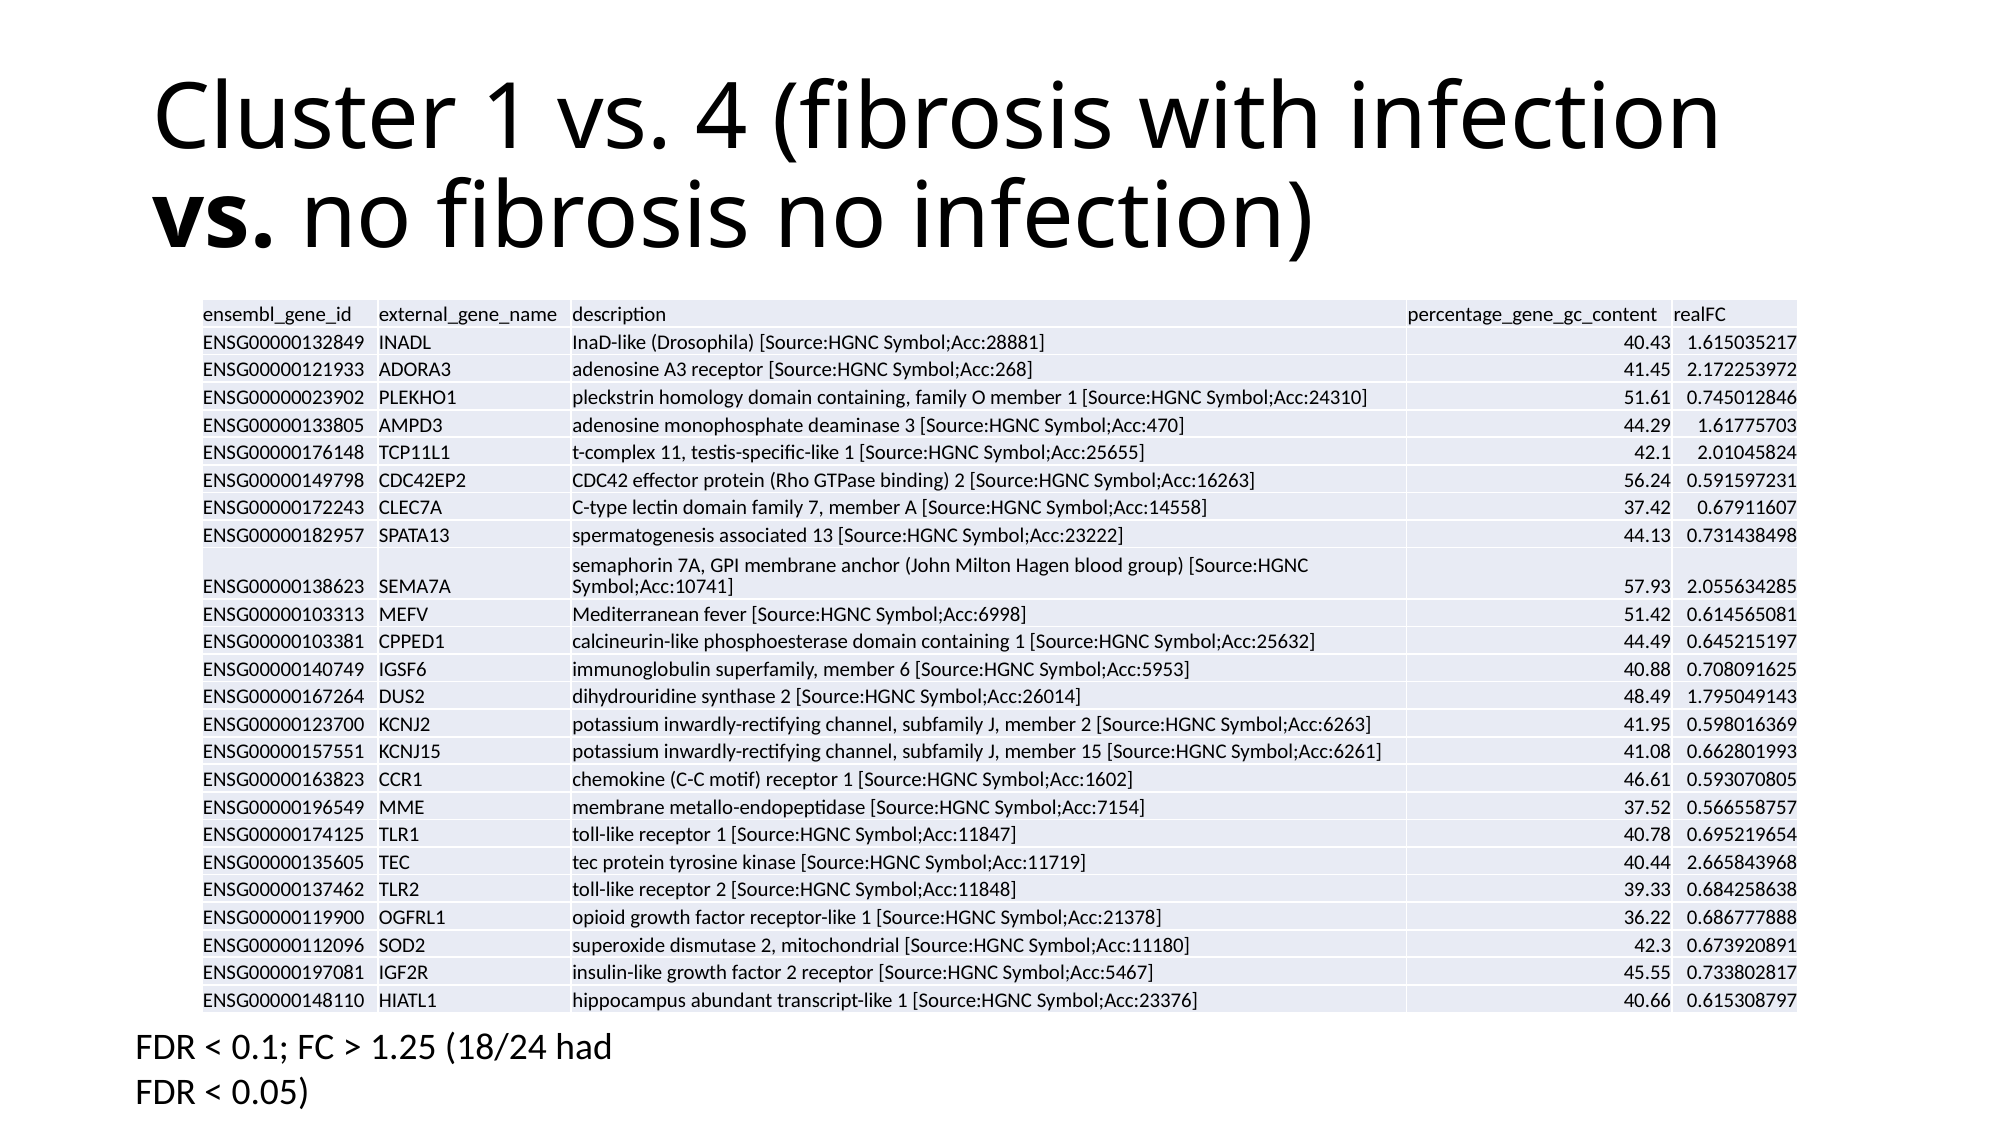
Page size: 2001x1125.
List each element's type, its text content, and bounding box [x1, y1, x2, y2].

table_cell 41.95 [1407, 710, 1671, 736]
table_cell IGSF6 [379, 655, 570, 681]
table_cell 0.733802817 [1673, 958, 1797, 984]
table_cell ENSG00000137462 [203, 875, 377, 901]
table_cell ENSG00000197081 [203, 958, 377, 984]
table_cell 0.591597231 [1673, 466, 1797, 492]
table_cell dihydrouridine synthase 2 [Source:HGNC Symbol;Acc:26014] [572, 682, 1406, 708]
table_cell ENSG00000163823 [203, 765, 377, 791]
table_cell immunoglobulin superfamily, member 6 [Source:HGNC Symbol;Acc:5953] [572, 655, 1406, 681]
table_cell OGFRL1 [379, 903, 570, 929]
table_cell 40.66 [1407, 986, 1671, 1012]
table_cell CDC42 effector protein (Rho GTPase binding) 2 [Source:HGNC Symbol;Acc:16263] [572, 466, 1406, 492]
table_cell ENSG00000174125 [203, 820, 377, 846]
table_cell 40.78 [1407, 820, 1671, 846]
table_cell SEMA7A [379, 548, 570, 598]
table_cell ENSG00000132849 [203, 328, 377, 354]
table_cell potassium inwardly-rectifying channel, subfamily J, member 15 [Source:HGNC Symbol;Acc:6261] [572, 738, 1406, 763]
table_cell 0.731438498 [1673, 521, 1797, 547]
table_cell Mediterranean fever [Source:HGNC Symbol;Acc:6998] [572, 600, 1406, 626]
table_cell tec protein tyrosine kinase [Source:HGNC Symbol;Acc:11719] [572, 848, 1406, 874]
table_cell 44.13 [1407, 521, 1671, 547]
table_cell InaD-like (Drosophila) [Source:HGNC Symbol;Acc:28881] [572, 328, 1406, 354]
table_cell MME [379, 793, 570, 819]
table_cell TLR2 [379, 875, 570, 901]
table_cell calcineurin-like phosphoesterase domain containing 1 [Source:HGNC Symbol;Acc:25632] [572, 627, 1406, 653]
table_header percentage_gene_gc_content [1407, 300, 1671, 326]
table_header description [572, 300, 1406, 326]
table_cell 40.43 [1407, 328, 1671, 354]
table_cell 1.61775703 [1673, 411, 1797, 436]
table_cell 46.61 [1407, 765, 1671, 791]
table_cell toll-like receptor 2 [Source:HGNC Symbol;Acc:11848] [572, 875, 1406, 901]
table_cell 2.172253972 [1673, 355, 1797, 381]
table_cell 0.673920891 [1673, 931, 1797, 956]
table_cell 40.88 [1407, 655, 1671, 681]
table_cell TEC [379, 848, 570, 874]
table_cell 44.29 [1407, 411, 1671, 436]
table_cell ENSG00000135605 [203, 848, 377, 874]
table_cell 51.61 [1407, 383, 1671, 409]
table_cell hippocampus abundant transcript-like 1 [Source:HGNC Symbol;Acc:23376] [572, 986, 1406, 1012]
table_cell ENSG00000196549 [203, 793, 377, 819]
table_cell ENSG00000157551 [203, 738, 377, 763]
table_cell adenosine A3 receptor [Source:HGNC Symbol;Acc:268] [572, 355, 1406, 381]
table_cell 41.45 [1407, 355, 1671, 381]
table_cell 0.598016369 [1673, 710, 1797, 736]
table_cell ENSG00000121933 [203, 355, 377, 381]
table_cell insulin-like growth factor 2 receptor [Source:HGNC Symbol;Acc:5467] [572, 958, 1406, 984]
table_cell 0.615308797 [1673, 986, 1797, 1012]
table_cell 56.24 [1407, 466, 1671, 492]
table_cell ENSG00000176148 [203, 438, 377, 464]
table_cell membrane metallo-endopeptidase [Source:HGNC Symbol;Acc:7154] [572, 793, 1406, 819]
table_cell 0.662801993 [1673, 738, 1797, 763]
table_cell 0.708091625 [1673, 655, 1797, 681]
table_cell ENSG00000103313 [203, 600, 377, 626]
table_header ensembl_gene_id [203, 300, 377, 326]
table_cell pleckstrin homology domain containing, family O member 1 [Source:HGNC Symbol;Acc:24310] [572, 383, 1406, 409]
table_cell ENSG00000123700 [203, 710, 377, 736]
table_cell ENSG00000119900 [203, 903, 377, 929]
table_cell CLEC7A [379, 493, 570, 519]
title Cluster 1 vs. 4 (fibrosis with infection vs. no fibrosis no infection) [137, 59, 1863, 278]
table_cell potassium inwardly-rectifying channel, subfamily J, member 2 [Source:HGNC Symbol;Acc:6263] [572, 710, 1406, 736]
table_cell SOD2 [379, 931, 570, 956]
table_cell ENSG00000140749 [203, 655, 377, 681]
table_cell 2.055634285 [1673, 548, 1797, 598]
table_cell 48.49 [1407, 682, 1671, 708]
table_cell 0.684258638 [1673, 875, 1797, 901]
table_cell 0.686777888 [1673, 903, 1797, 929]
table_cell CPPED1 [379, 627, 570, 653]
table_cell 41.08 [1407, 738, 1671, 763]
table_cell t-complex 11, testis-specific-like 1 [Source:HGNC Symbol;Acc:25655] [572, 438, 1406, 464]
table_cell 0.645215197 [1673, 627, 1797, 653]
table_cell ENSG00000149798 [203, 466, 377, 492]
table_cell KCNJ15 [379, 738, 570, 763]
table_cell 44.49 [1407, 627, 1671, 653]
table_cell ENSG00000182957 [203, 521, 377, 547]
table_cell 42.3 [1407, 931, 1671, 956]
table_cell TLR1 [379, 820, 570, 846]
table_cell toll-like receptor 1 [Source:HGNC Symbol;Acc:11847] [572, 820, 1406, 846]
table_cell 51.42 [1407, 600, 1671, 626]
table_cell 37.42 [1407, 493, 1671, 519]
table_cell KCNJ2 [379, 710, 570, 736]
table_cell 1.795049143 [1673, 682, 1797, 708]
table_cell 2.01045824 [1673, 438, 1797, 464]
table_cell 37.52 [1407, 793, 1671, 819]
table_cell spermatogenesis associated 13 [Source:HGNC Symbol;Acc:23222] [572, 521, 1406, 547]
table_cell CCR1 [379, 765, 570, 791]
table_cell ENSG00000172243 [203, 493, 377, 519]
table_cell superoxide dismutase 2, mitochondrial [Source:HGNC Symbol;Acc:11180] [572, 931, 1406, 956]
table_cell MEFV [379, 600, 570, 626]
table_cell SPATA13 [379, 521, 570, 547]
table_cell INADL [379, 328, 570, 354]
table_cell ENSG00000103381 [203, 627, 377, 653]
table_cell 42.1 [1407, 438, 1671, 464]
table_cell ADORA3 [379, 355, 570, 381]
table_cell 0.67911607 [1673, 493, 1797, 519]
table_cell 1.615035217 [1673, 328, 1797, 354]
table_cell CDC42EP2 [379, 466, 570, 492]
table_cell 2.665843968 [1673, 848, 1797, 874]
table_header external_gene_name [379, 300, 570, 326]
table_cell 40.44 [1407, 848, 1671, 874]
table_cell IGF2R [379, 958, 570, 984]
table_cell ENSG00000133805 [203, 411, 377, 436]
table_cell 0.593070805 [1673, 765, 1797, 791]
table_cell DUS2 [379, 682, 570, 708]
table_cell ENSG00000138623 [203, 548, 377, 598]
table_cell adenosine monophosphate deaminase 3 [Source:HGNC Symbol;Acc:470] [572, 411, 1406, 436]
table_cell AMPD3 [379, 411, 570, 436]
table_cell 45.55 [1407, 958, 1671, 984]
table_cell ENSG00000148110 [203, 986, 377, 1012]
table_cell 0.745012846 [1673, 383, 1797, 409]
table_cell PLEKHO1 [379, 383, 570, 409]
table_cell 39.33 [1407, 875, 1671, 901]
table_header realFC [1673, 300, 1797, 326]
table_cell 57.93 [1407, 548, 1671, 598]
table_cell ENSG00000112096 [203, 931, 377, 956]
table_cell C-type lectin domain family 7, member A [Source:HGNC Symbol;Acc:14558] [572, 493, 1406, 519]
table_cell 0.566558757 [1673, 793, 1797, 819]
table_cell opioid growth factor receptor-like 1 [Source:HGNC Symbol;Acc:21378] [572, 903, 1406, 929]
table_cell 0.695219654 [1673, 820, 1797, 846]
table_cell TCP11L1 [379, 438, 570, 464]
table_cell HIATL1 [379, 986, 570, 1012]
table_cell ENSG00000023902 [203, 383, 377, 409]
table_cell ENSG00000167264 [203, 682, 377, 708]
table_cell chemokine (C-C motif) receptor 1 [Source:HGNC Symbol;Acc:1602] [572, 765, 1406, 791]
table_cell 36.22 [1407, 903, 1671, 929]
text_box FDR < 0.1; FC > 1.25 (18/24 had FDR < 0.05) [120, 1014, 656, 1120]
table_cell 0.614565081 [1673, 600, 1797, 626]
table_cell semaphorin 7A, GPI membrane anchor (John Milton Hagen blood group) [Source:HGNC Symbol;Acc:10741] [572, 548, 1406, 598]
